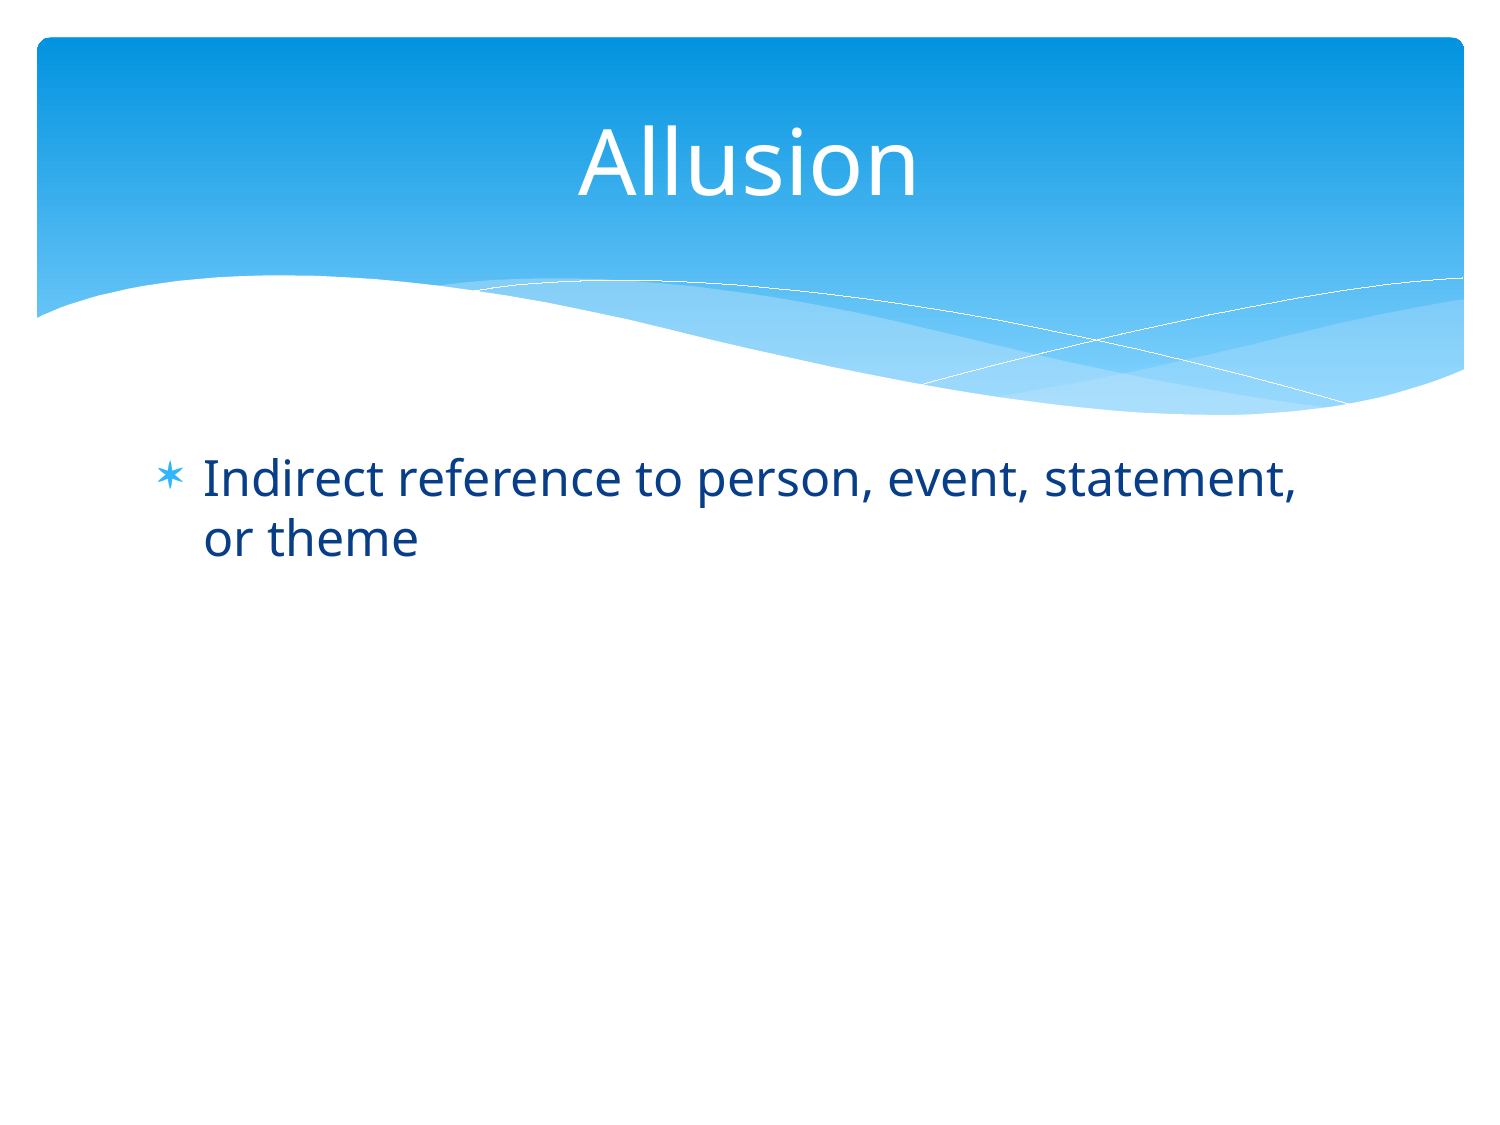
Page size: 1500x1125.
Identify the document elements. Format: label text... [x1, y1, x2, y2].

list Indirect reference to person, event, statement, or theme [143, 438, 1359, 1005]
title Allusion [75, 55, 1425, 261]
